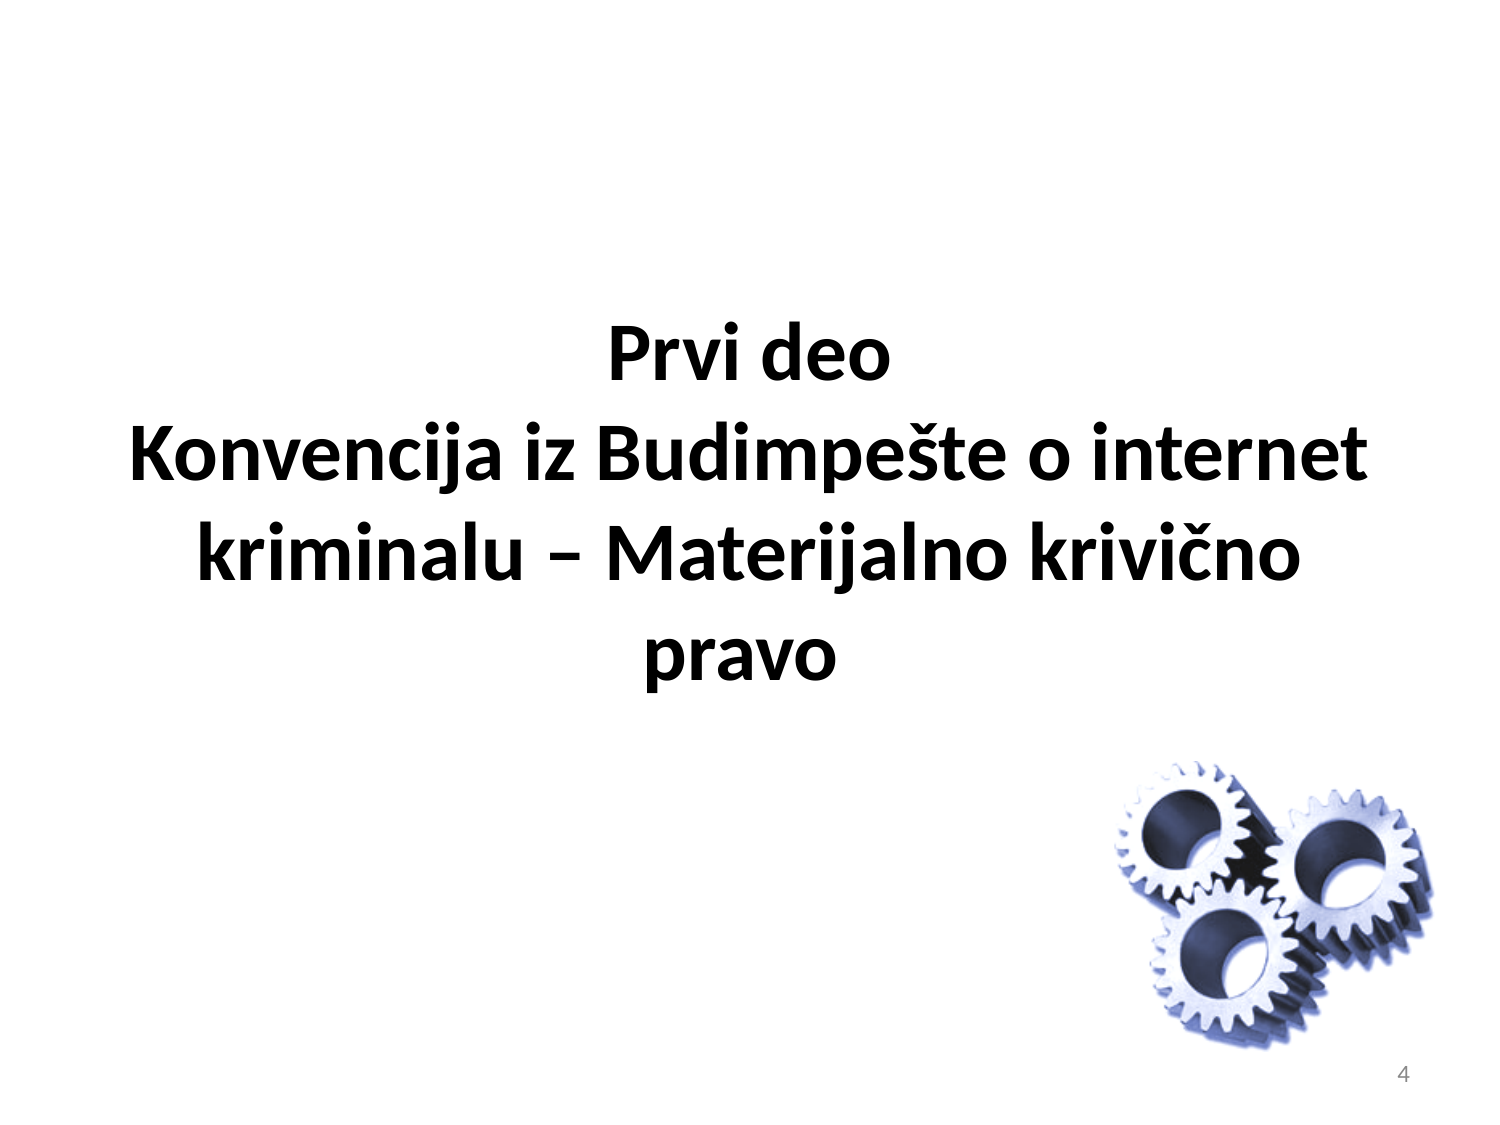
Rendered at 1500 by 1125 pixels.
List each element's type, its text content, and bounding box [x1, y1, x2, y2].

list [1112, 761, 1436, 1052]
title Prvi deo Konvencija iz Budimpešte o internet kriminalu – Materijalno krivično pravo [74, 452, 1426, 641]
slide_number 4 [1074, 1042, 1425, 1103]
